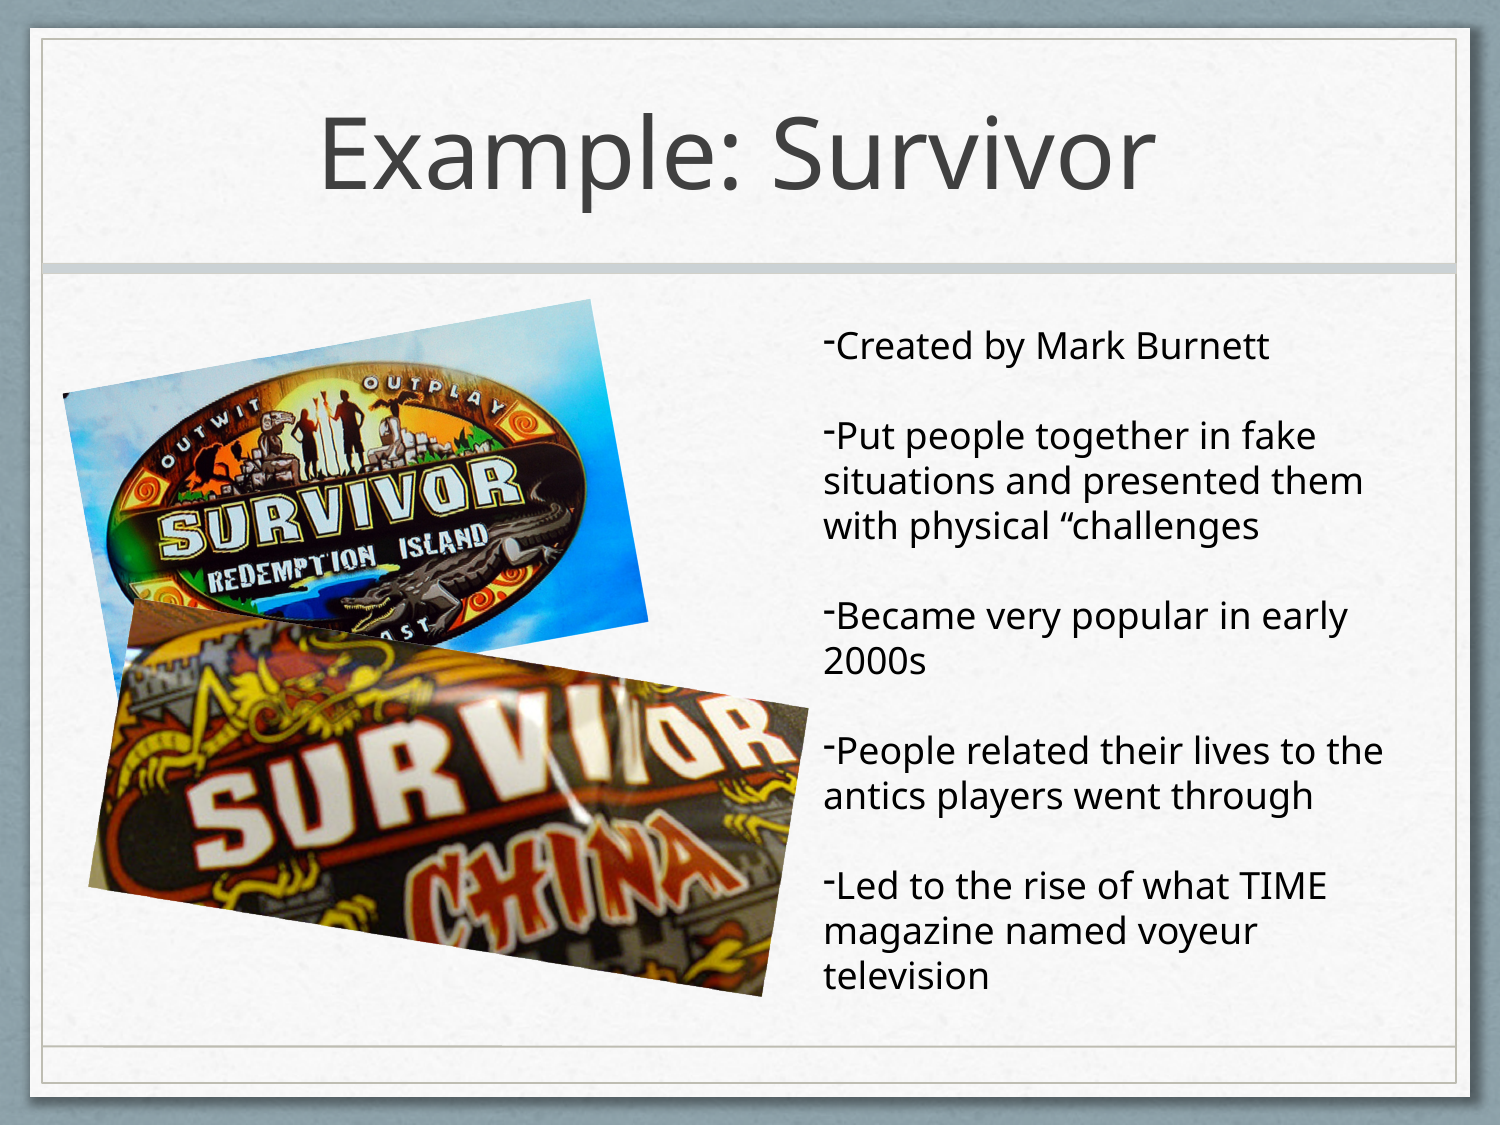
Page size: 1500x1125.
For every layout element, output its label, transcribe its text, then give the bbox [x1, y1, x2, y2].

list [86, 181, 624, 834]
title Example: Survivor [147, 40, 1353, 260]
picture [30, 28, 1470, 1097]
text_box Created by Mark Burnett Put people together in fake situations and presented them with physical “challenges Became very popular in early 2000s People related their lives to the antics players went through Led to the rise of what TIME magazine named voyeur television [808, 314, 1441, 1004]
